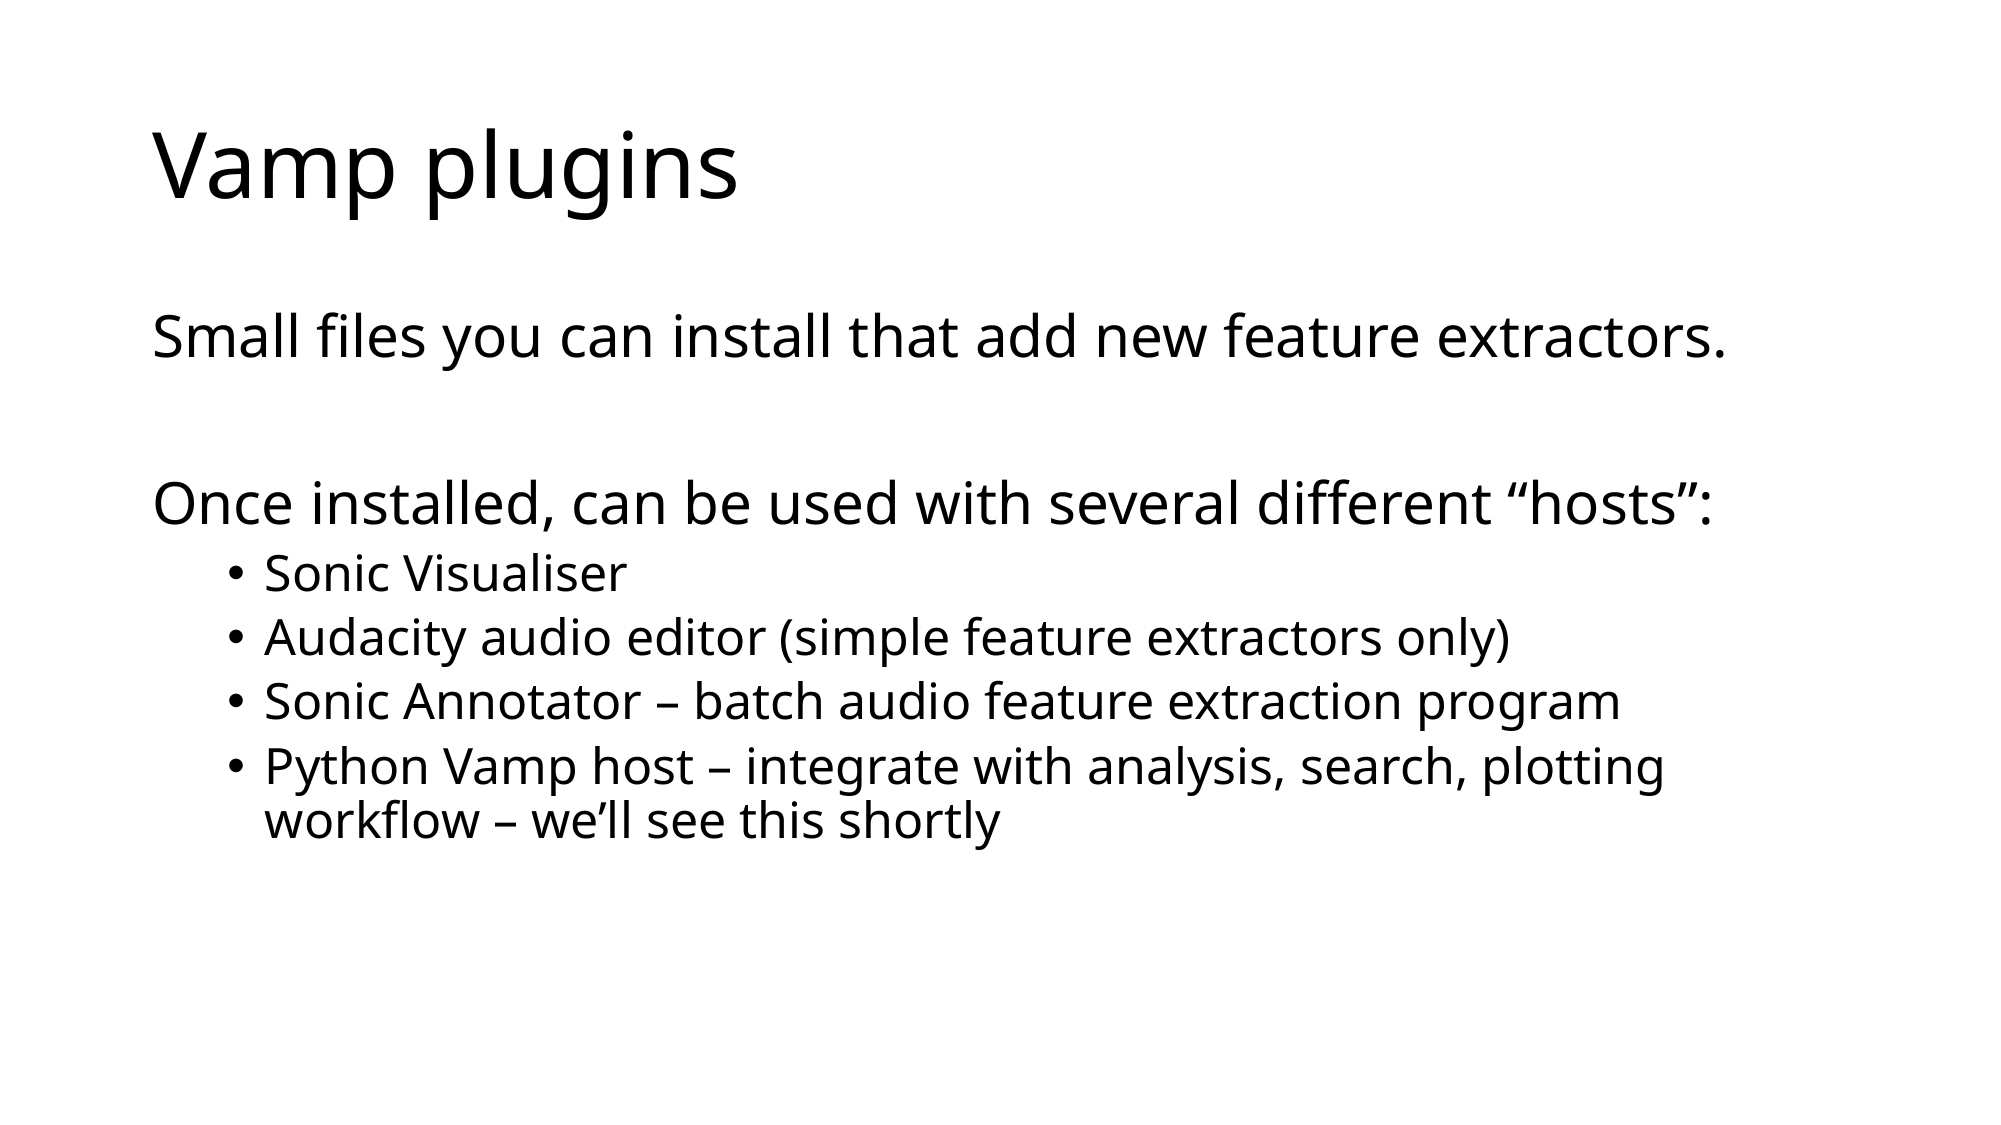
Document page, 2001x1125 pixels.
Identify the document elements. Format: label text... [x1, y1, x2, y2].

title Vamp plugins [137, 59, 1863, 278]
list Small files you can install that add new feature extractors. Once installed, can be used with several different “hosts”: Sonic Visualiser Audacity audio editor (simple feature extractors only) Sonic Annotator – batch audio feature extraction program Python Vamp host – integrate with analysis, search, plotting workflow – we’ll see this shortly [137, 299, 1863, 1014]
